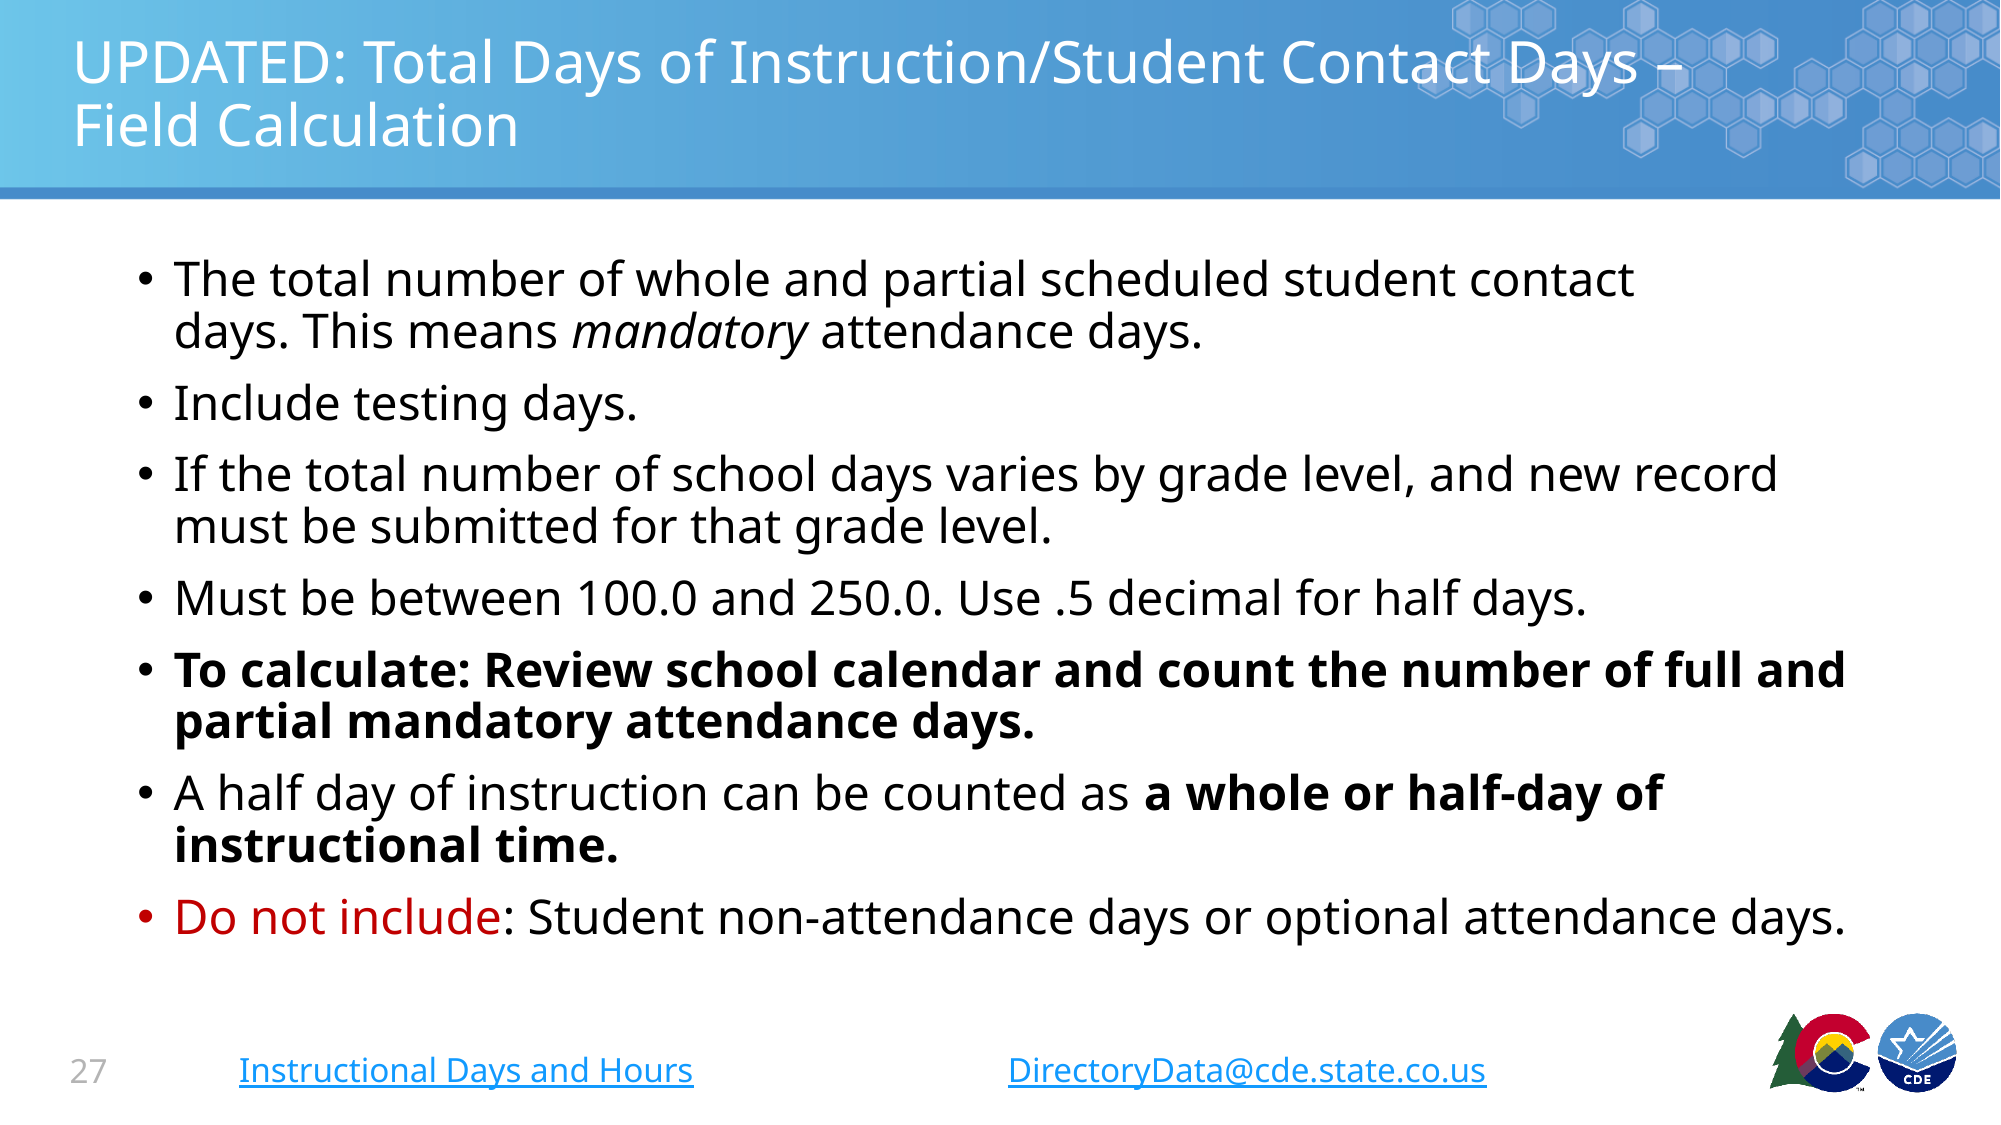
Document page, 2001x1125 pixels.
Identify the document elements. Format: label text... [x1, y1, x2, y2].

list The total number of whole and partial scheduled student contact days. This means mandatory attendance days. Include testing days. If the total number of school days varies by grade level, and new record must be submitted for that grade level. Must be between 100.0 and 250.0. Use .5 decimal for half days. To calculate: Review school calendar and count the number of full and partial mandatory attendance days. A half day of instruction can be counted as a whole or half-day of instructional time. Do not include: Student non-attendance days or optional attendance days. [137, 254, 1863, 969]
list Instructional Days and Hours [224, 1042, 960, 1103]
picture [1768, 1012, 1957, 1093]
slide_number 27 [54, 1042, 191, 1103]
list DirectoryData@cde.state.co.us [992, 1042, 1714, 1103]
picture [0, 0, 2000, 200]
title UPDATED: Total Days of Instruction/Student Contact Days – Field Calculation [72, 33, 1704, 182]
